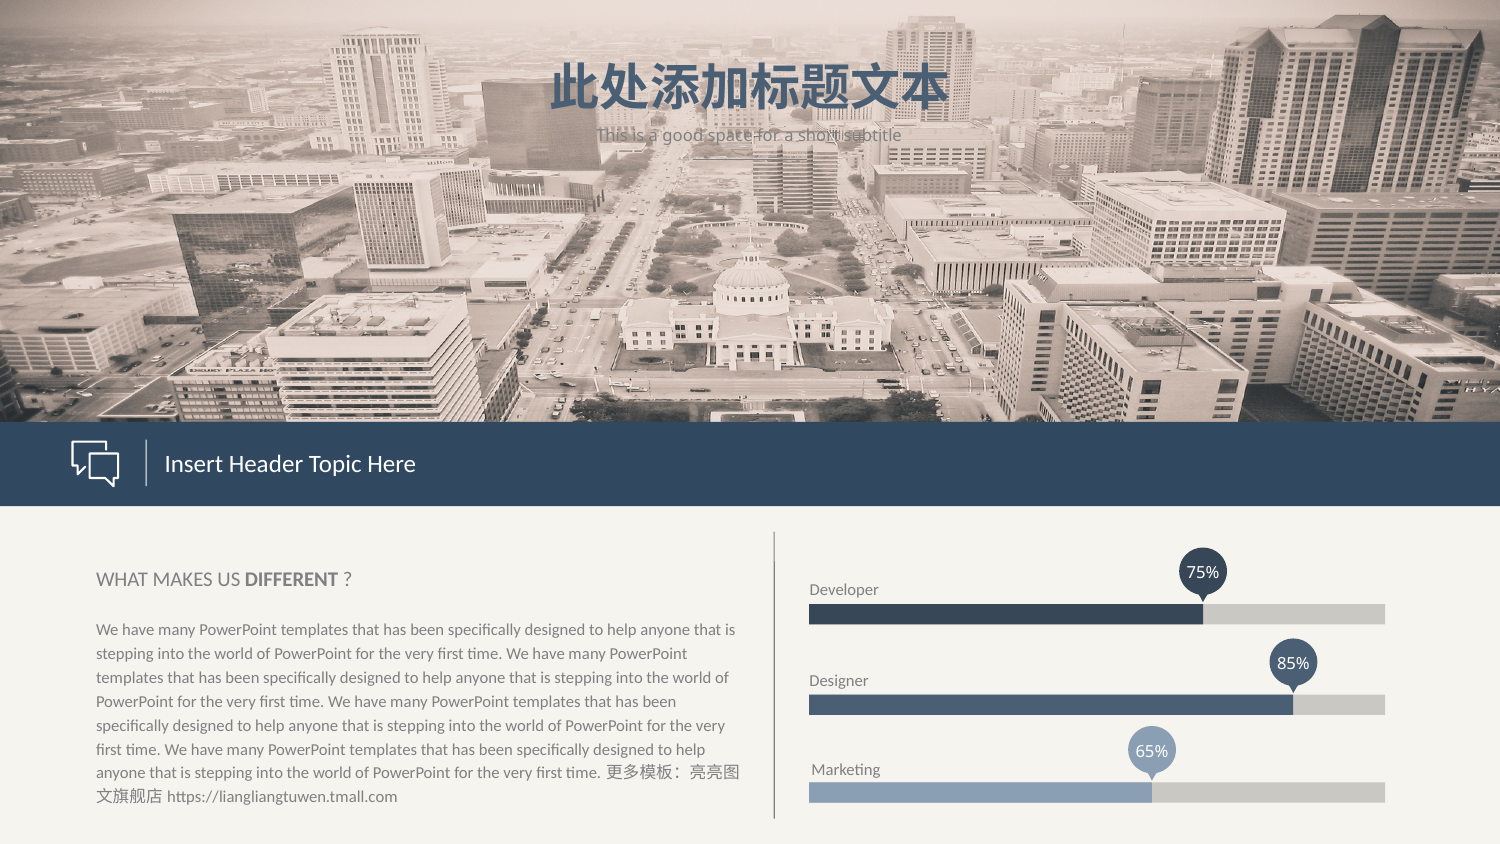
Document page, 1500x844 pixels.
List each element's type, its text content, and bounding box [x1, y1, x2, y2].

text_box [72, 441, 119, 487]
text_box 75% [1186, 562, 1220, 583]
text_box [809, 782, 1152, 803]
text_box 此处添加标题文本 [535, 47, 965, 123]
text_box Designer [794, 662, 888, 698]
text_box [1294, 694, 1386, 715]
text_box WHAT MAKES US DIFFERENT ? We have many PowerPoint templates that has been specifically designed to help anyone that is stepping into the world of PowerPoint for the very first time. We have many PowerPoint templates that has been specifically designed to help anyone that is stepping into the world of PowerPoint for the very first time. We have many PowerPoint templates that has been specifically designed to help anyone that is stepping into the world of PowerPoint for the very first time. We have many PowerPoint templates that has been specifically designed to help anyone that is stepping into the world of PowerPoint for the very first time.更多模板：亮亮图文旗舰店https://liangliangtuwen.tmall.com [96, 561, 746, 807]
text_box This is a good space for a short subtitle [581, 117, 918, 153]
text_box [0, 0, 1500, 421]
text_box [1128, 725, 1177, 781]
text_box [1179, 547, 1228, 603]
text_box 85% [1276, 653, 1311, 674]
text_box [1269, 638, 1318, 694]
text_box [1152, 782, 1386, 803]
text_box 65% [1135, 740, 1169, 761]
text_box [1204, 604, 1386, 625]
text_box [809, 604, 1204, 625]
text_box [809, 694, 1294, 715]
text_box Marketing [796, 751, 900, 787]
text_box Insert Header Topic Here [149, 439, 432, 485]
text_box Developer [794, 571, 898, 607]
text_box [0, 421, 1500, 507]
